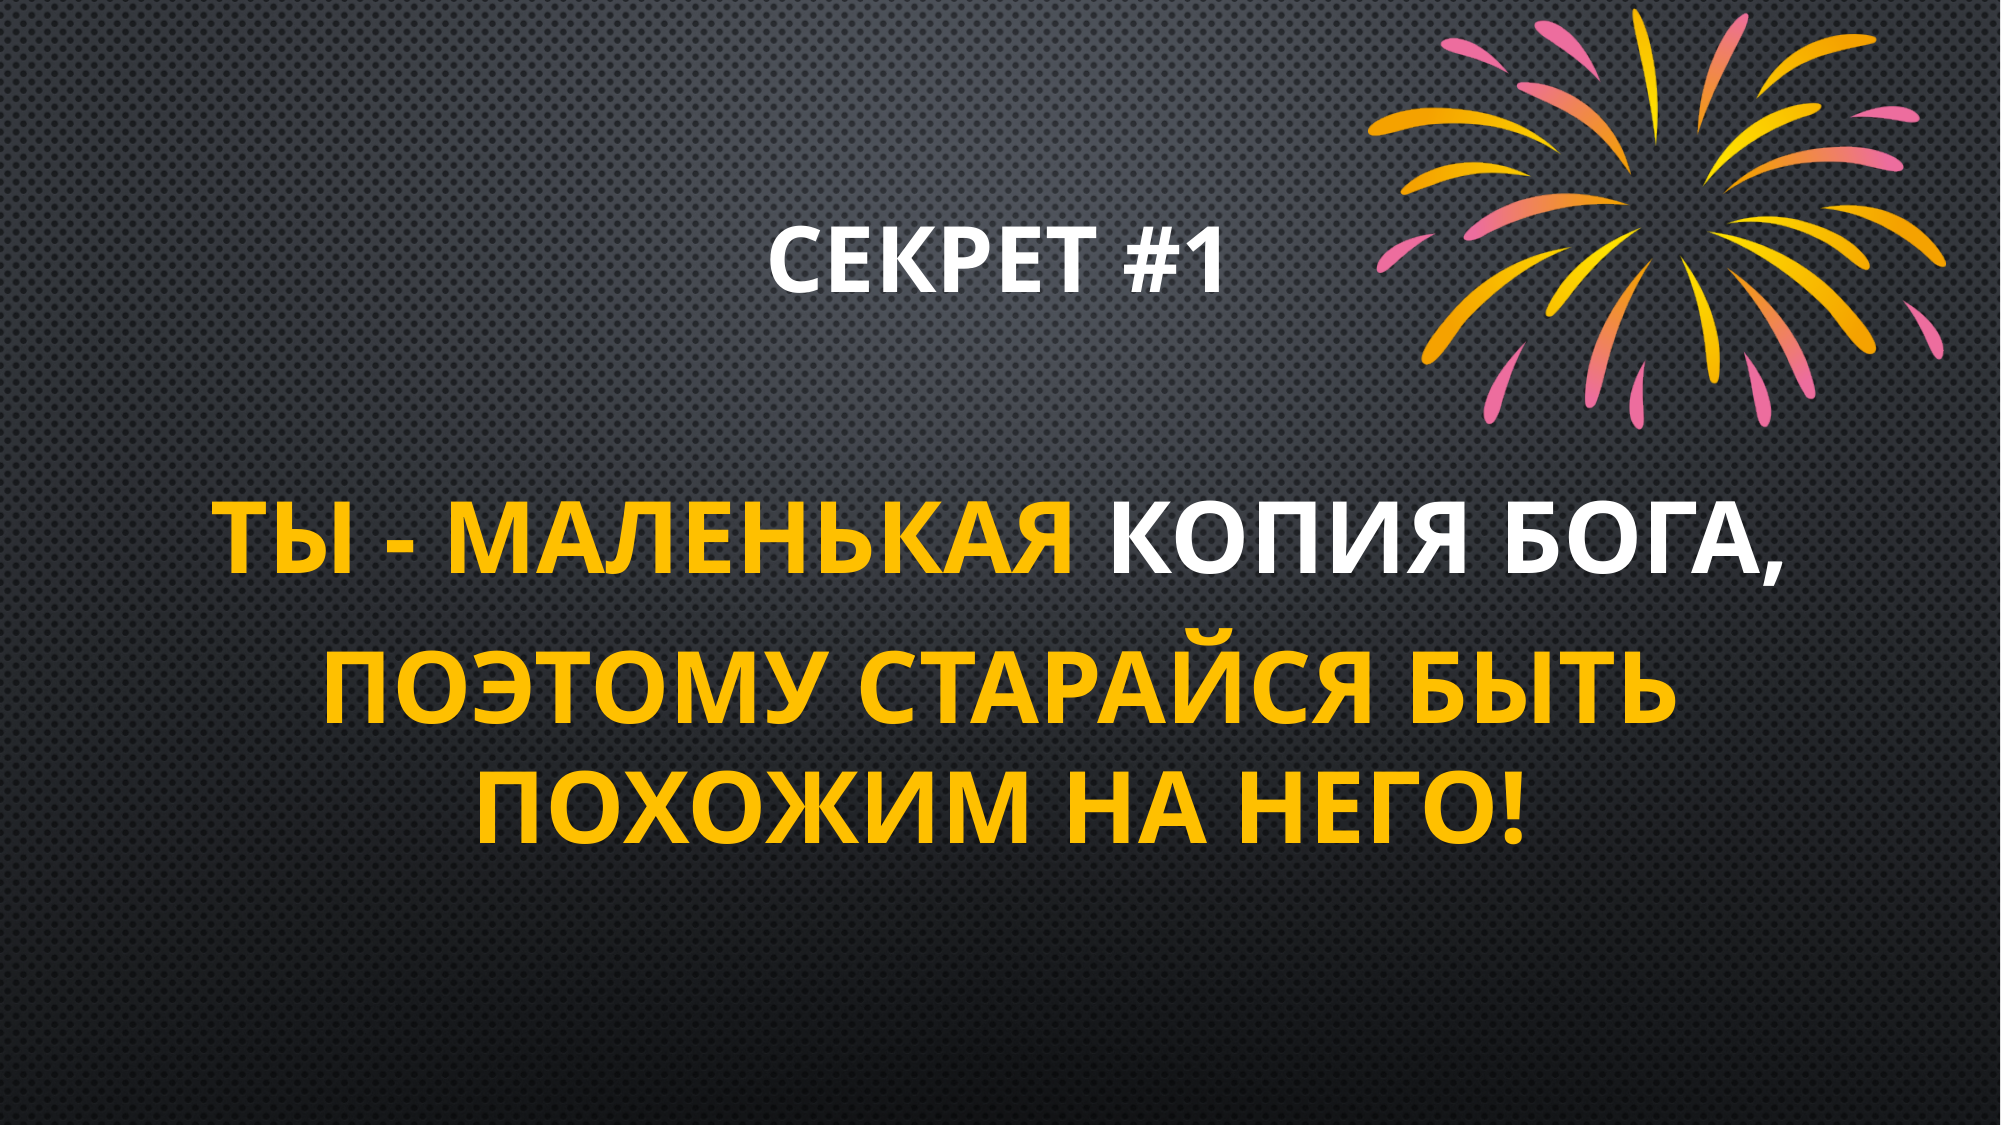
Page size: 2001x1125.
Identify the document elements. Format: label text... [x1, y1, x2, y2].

title Секрет #1 [187, 99, 1368, 412]
picture [1368, 0, 1946, 508]
list Ты - маленькая копия Бога, Поэтому старайся быть похожим на Него! [187, 412, 1813, 925]
